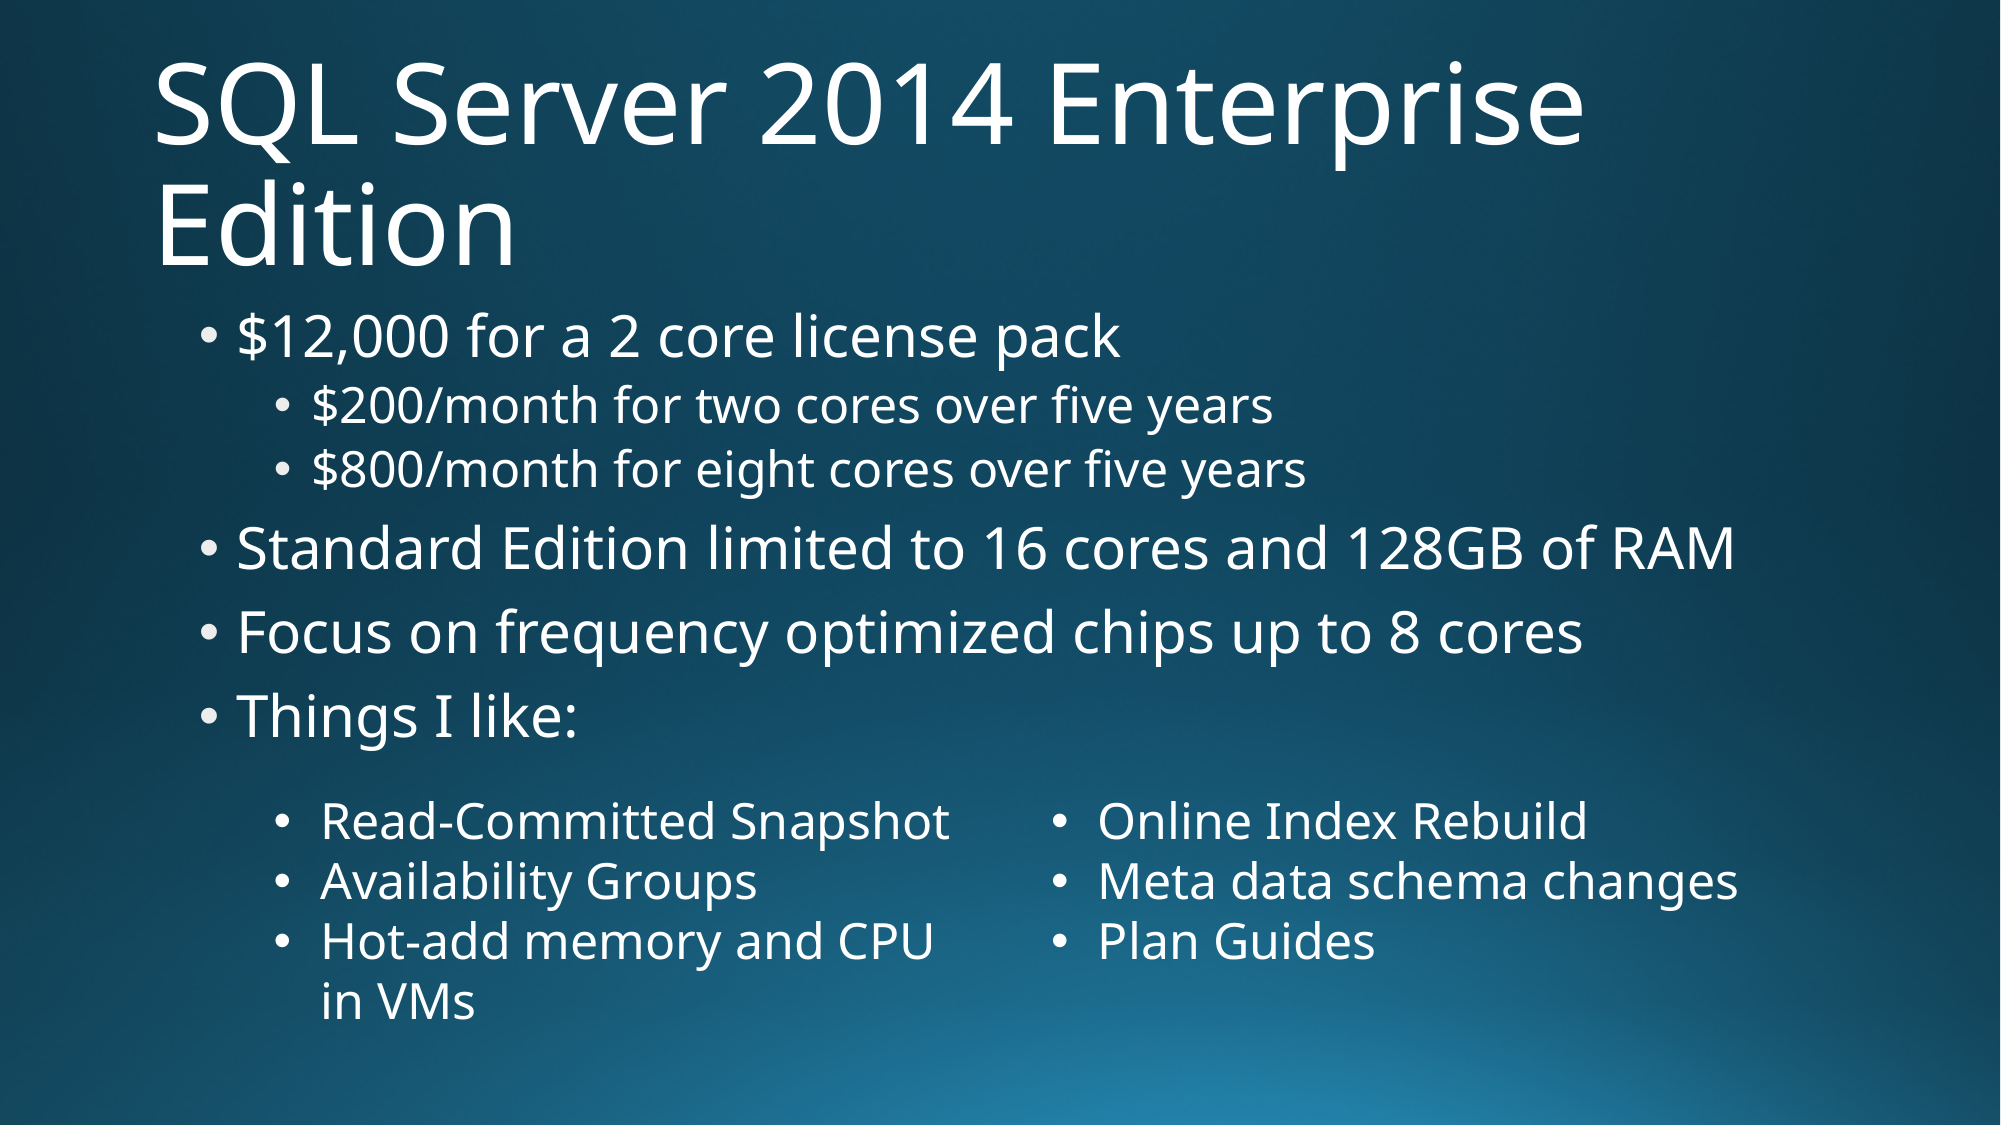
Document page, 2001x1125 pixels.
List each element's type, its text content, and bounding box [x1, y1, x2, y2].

list $12,000 for a 2 core license pack $200/month for two cores over five years $800/month for eight cores over five years Standard Edition limited to 16 cores and 128GB of RAM Focus on frequency optimized chips up to 8 cores Things I like: [183, 299, 1863, 852]
picture [0, 0, 2001, 1125]
text_box Read-Committed Snapshot Availability Groups Hot-add memory and CPU in VMs Online Index Rebuild Meta data schema changes Plan Guides [183, 782, 1769, 1084]
title SQL Server 2014 Enterprise Edition [137, 59, 1863, 278]
